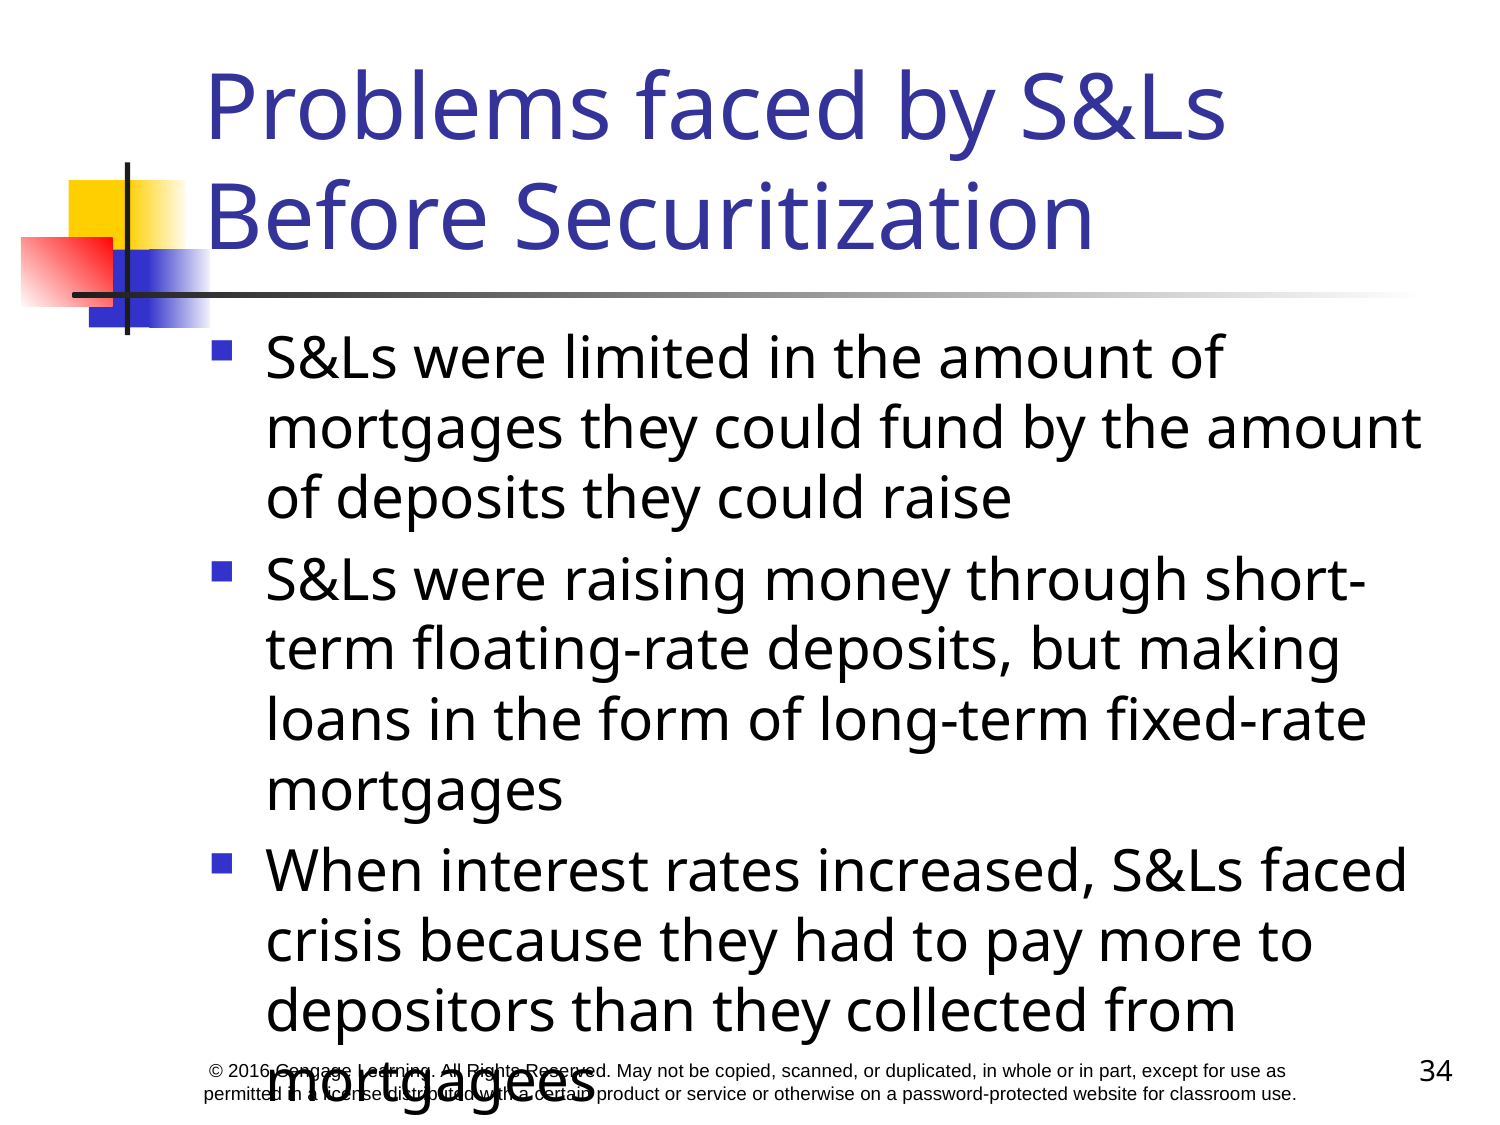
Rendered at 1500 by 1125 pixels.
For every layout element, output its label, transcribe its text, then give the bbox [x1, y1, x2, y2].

list S&Ls were limited in the amount of mortgages they could fund by the amount of deposits they could raise S&Ls were raising money through short-term floating-rate deposits, but making loans in the form of long-term fixed-rate mortgages When interest rates increased, S&Ls faced crisis because they had to pay more to depositors than they collected from mortgagees [193, 312, 1470, 988]
slide_number 34 [1154, 1023, 1468, 1100]
title Problems faced by S&Ls Before Securitization [188, 34, 1468, 276]
